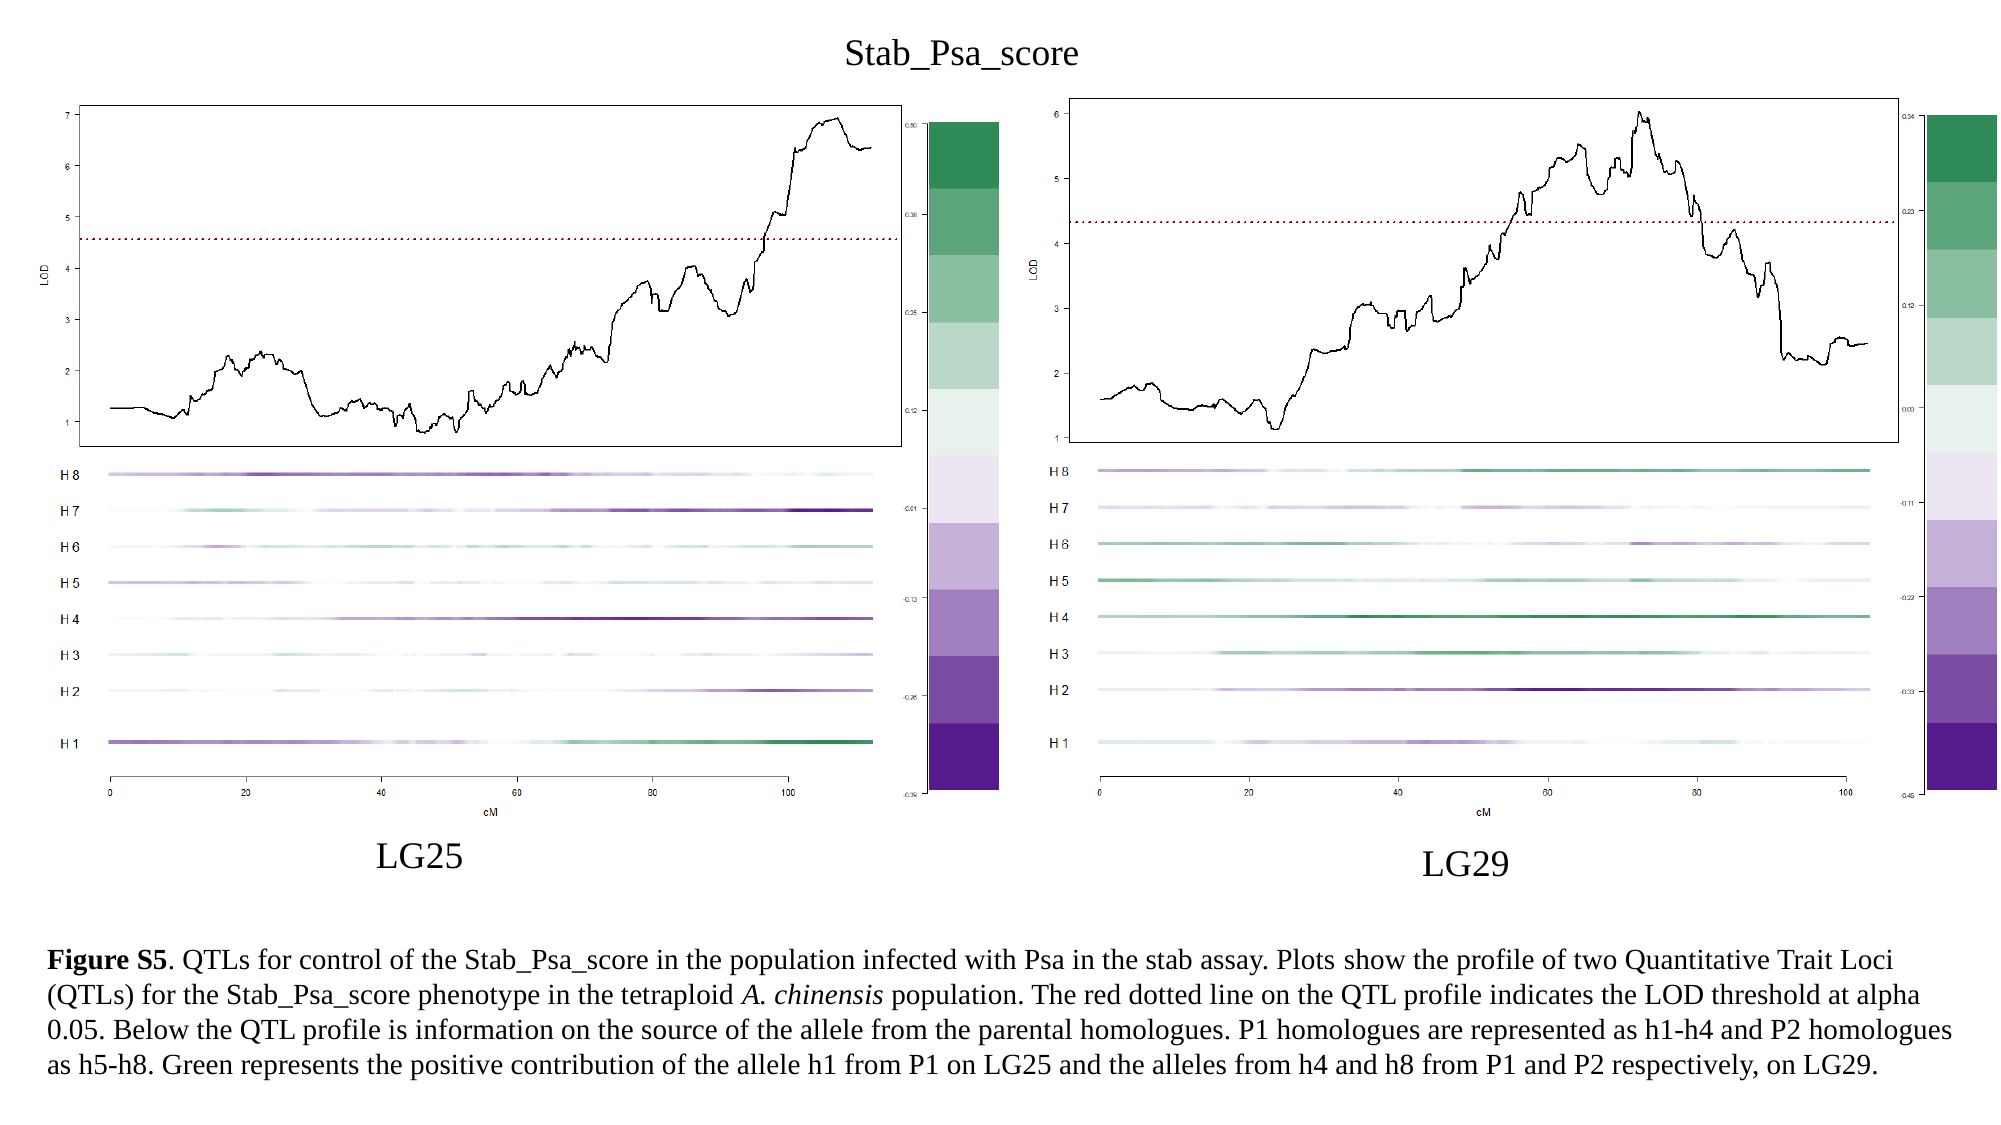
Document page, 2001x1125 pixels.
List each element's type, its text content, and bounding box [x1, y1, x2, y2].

text_box Stab_Psa_score [829, 20, 1095, 81]
picture [1028, 88, 2000, 817]
text_box Figure S5. QTLs for control of the Stab_Psa_score in the population infected with Psa in the stab assay. Plots show the profile of two Quantitative Trait Loci (QTLs) for the Stab_Psa_score phenotype in the tetraploid A. chinensis population. The red dotted line on the QTL profile indicates the LOD threshold at alpha 0.05. Below the QTL profile is information on the source of the allele from the parental homologues. P1 homologues are represented as h1-h4 and P2 homologues as h5-h8. Green represents the positive contribution of the allele h1 from P1 on LG25 and the alleles from h4 and h8 from P1 and P2 respectively, on LG29. [32, 933, 1972, 1088]
text_box LG29 [1407, 831, 1525, 891]
picture [39, 95, 1002, 817]
text_box LG25 [361, 823, 479, 884]
